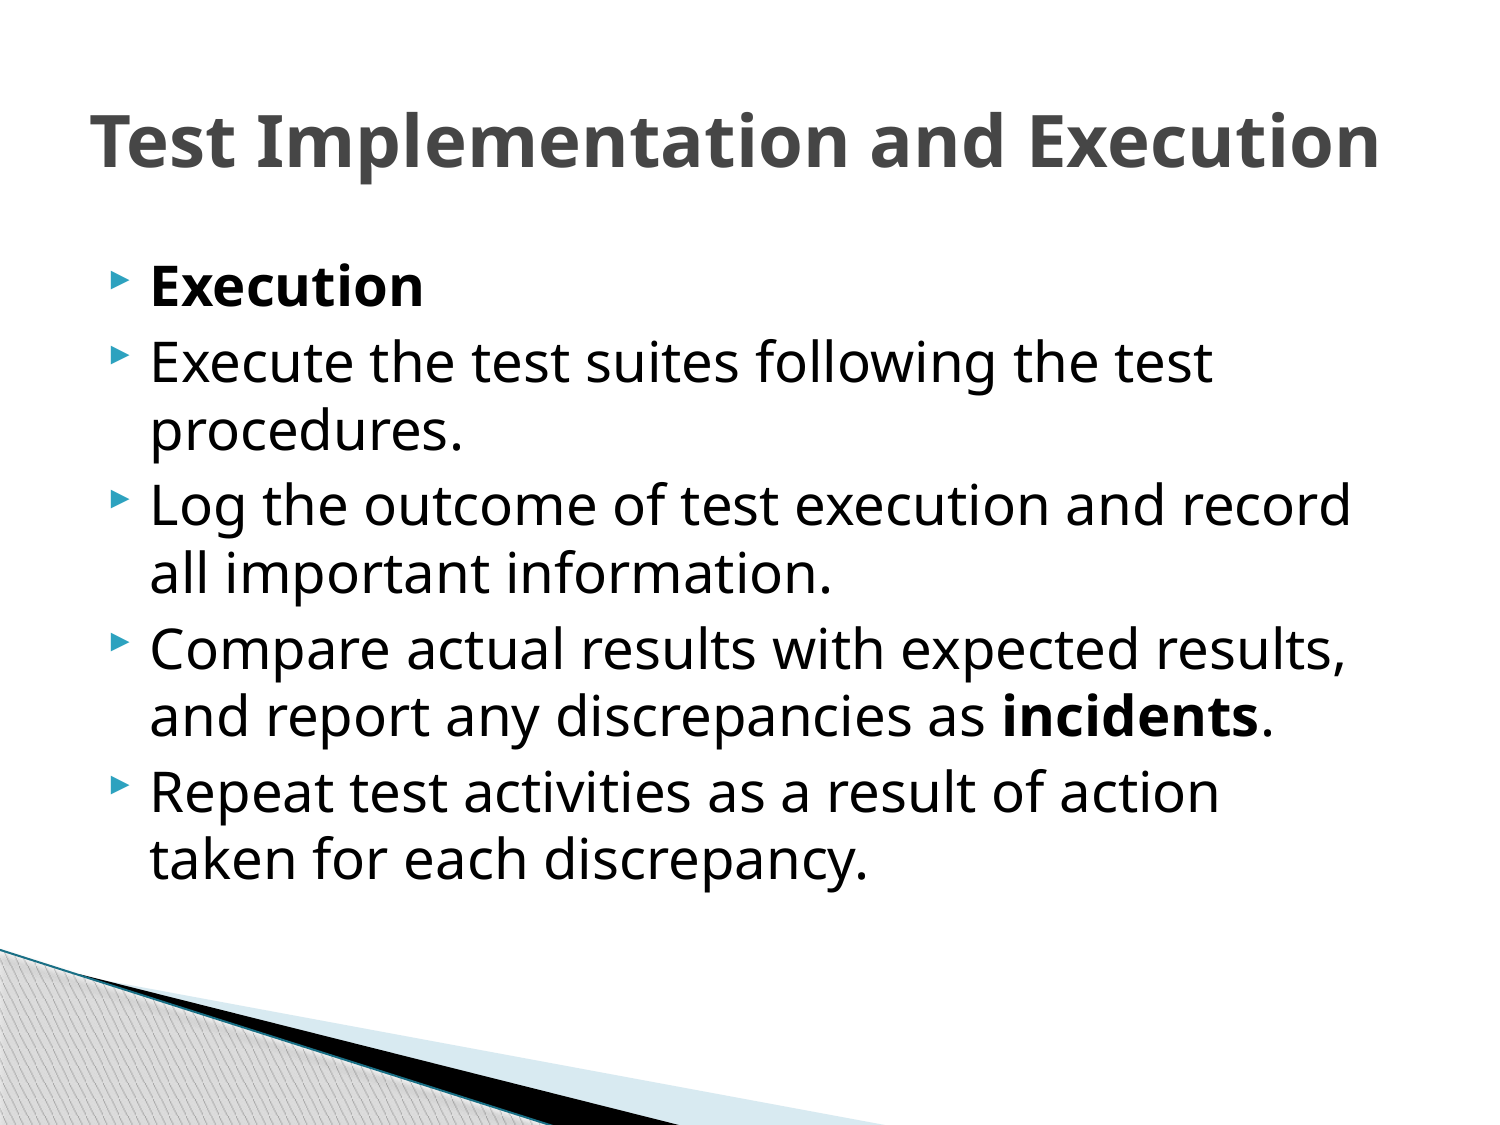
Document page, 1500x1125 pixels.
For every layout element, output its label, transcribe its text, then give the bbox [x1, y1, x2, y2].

title Test Implementation and Execution [75, 45, 1425, 233]
list Execution Execute the test suites following the test procedures. Log the outcome of test execution and record all important information. Compare actual results with expected results, and report any discrepancies as incidents. Repeat test activities as a result of action taken for each discrepancy. [75, 243, 1388, 1047]
